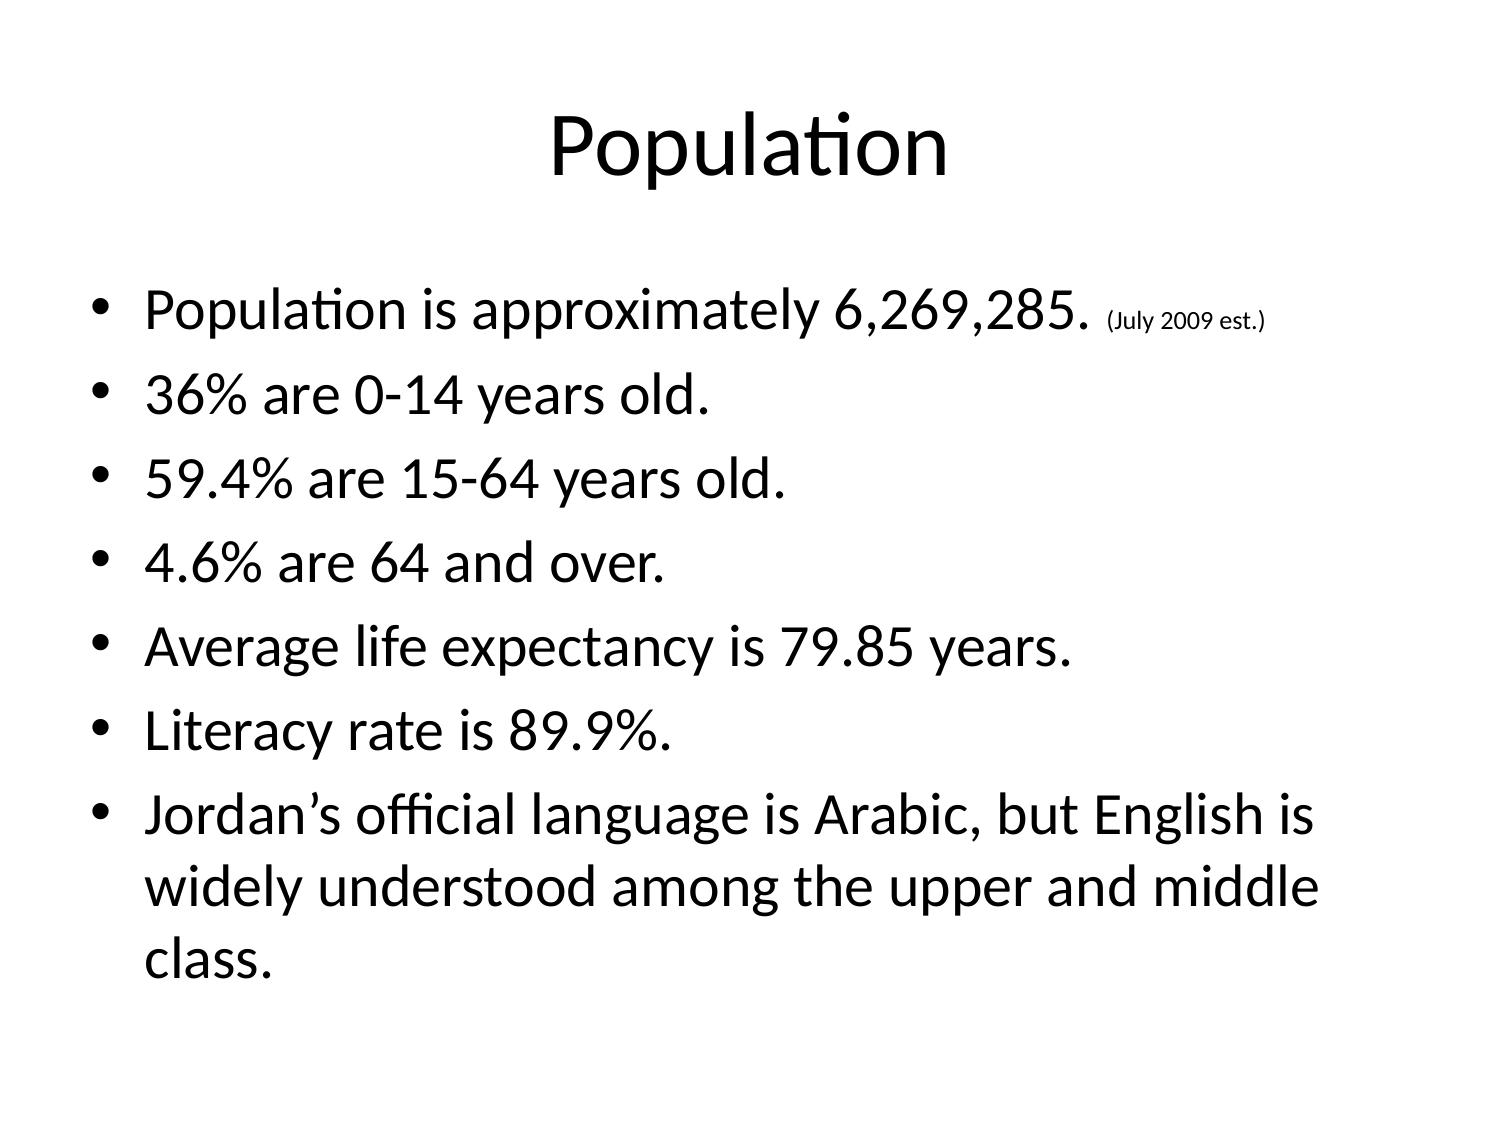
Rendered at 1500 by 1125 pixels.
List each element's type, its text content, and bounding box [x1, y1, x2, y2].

list Population is approximately 6,269,285. (July 2009 est.) 36% are 0-14 years old. 59.4% are 15-64 years old. 4.6% are 64 and over. Average life expectancy is 79.85 years. Literacy rate is 89.9%. Jordan’s official language is Arabic, but English is widely understood among the upper and middle class. [75, 262, 1425, 1005]
title Population [75, 45, 1425, 233]
